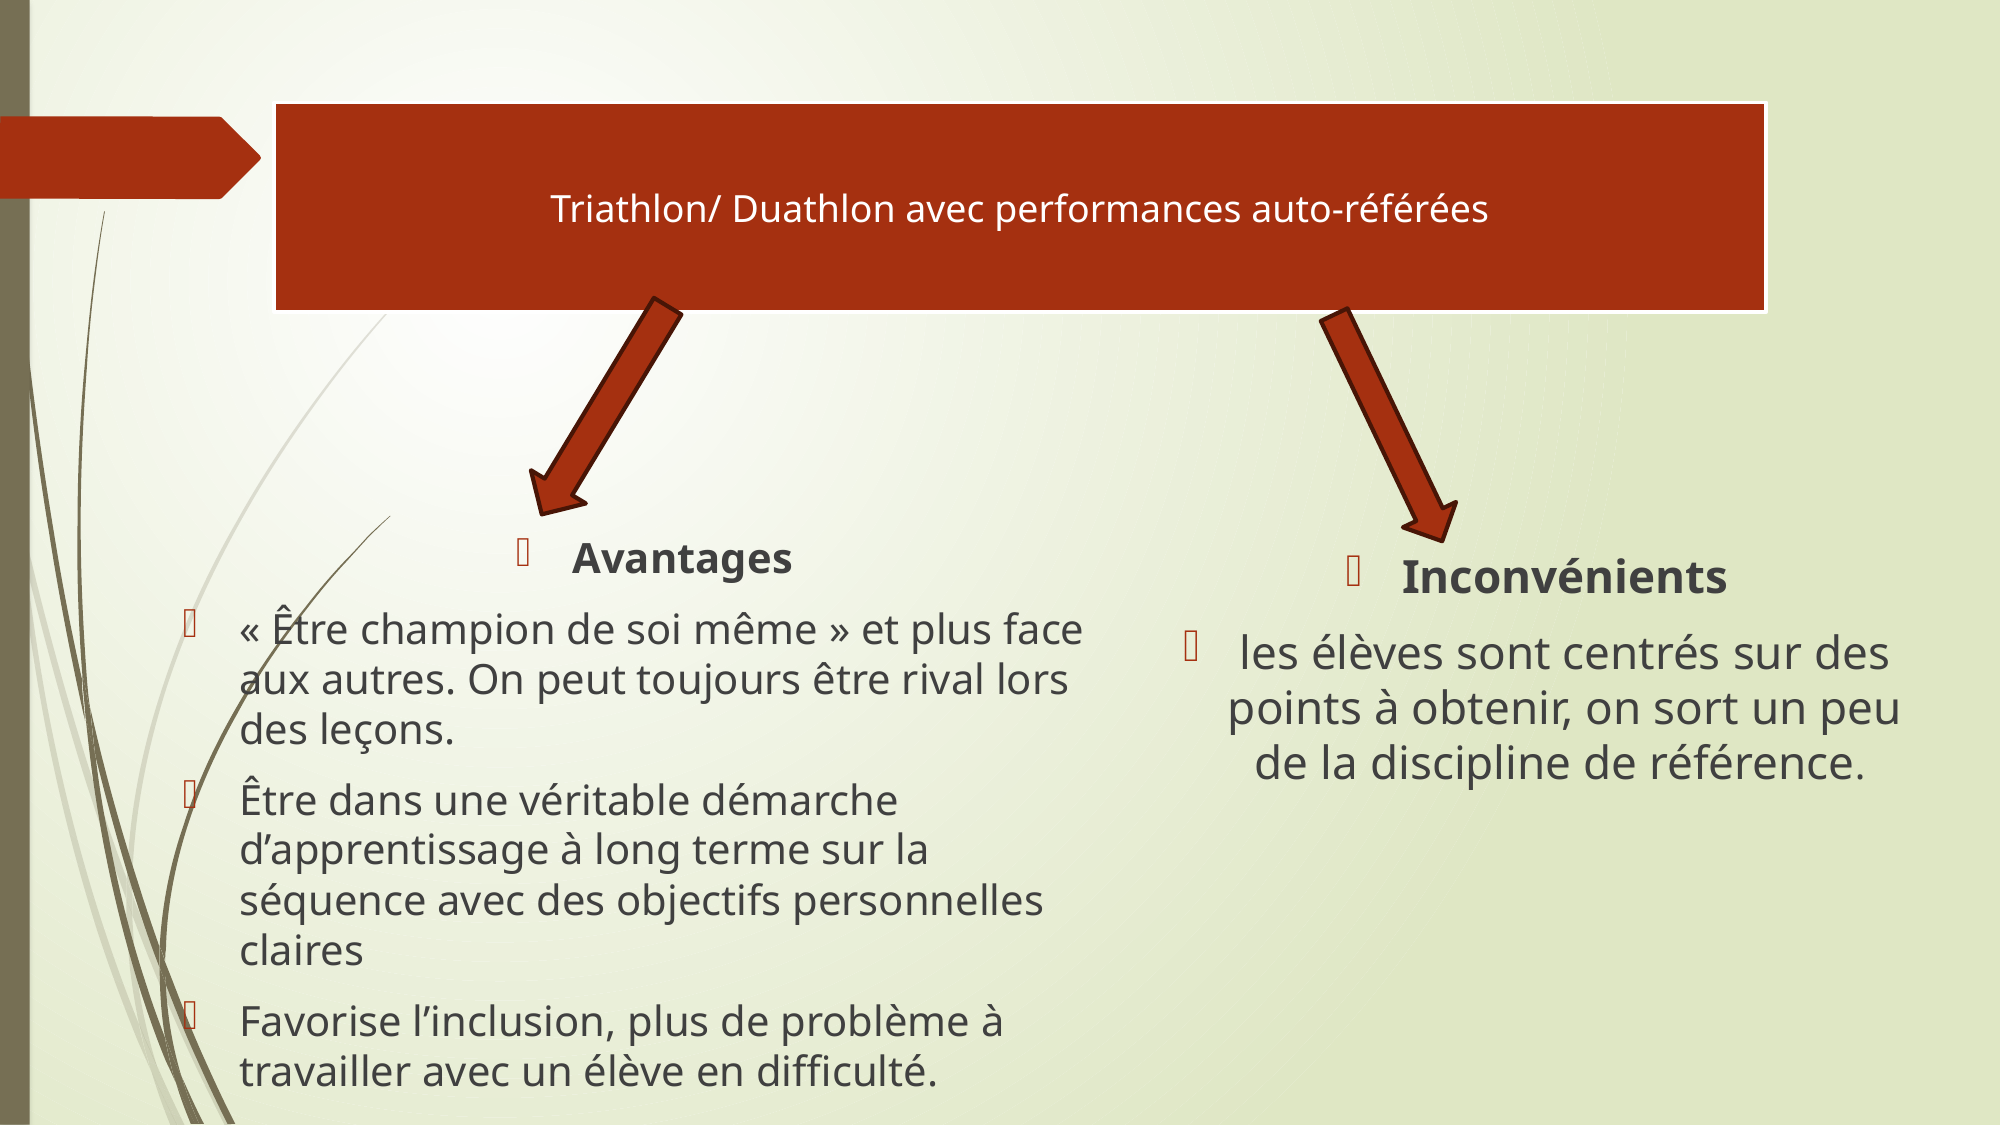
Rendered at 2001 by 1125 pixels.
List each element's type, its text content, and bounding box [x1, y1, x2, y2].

list Inconvénients les élèves sont centrés sur des points à obtenir, on sort un peu de la discipline de référence. [1138, 547, 1936, 959]
title Triathlon/ Duathlon avec performances auto-référées [274, 102, 1767, 313]
text_box [528, 295, 684, 517]
list Avantages « Être champion de soi même » et plus face aux autres. On peut toujours être rival lors des leçons. Être dans une véritable démarche d’apprentissage à long terme sur la séquence avec des objectifs personnelles claires Favorise l’inclusion, plus de problème à travailler avec un élève en difficulté. Plus adapté au Cycle 3 [182, 531, 1127, 1125]
text_box [1318, 306, 1459, 544]
